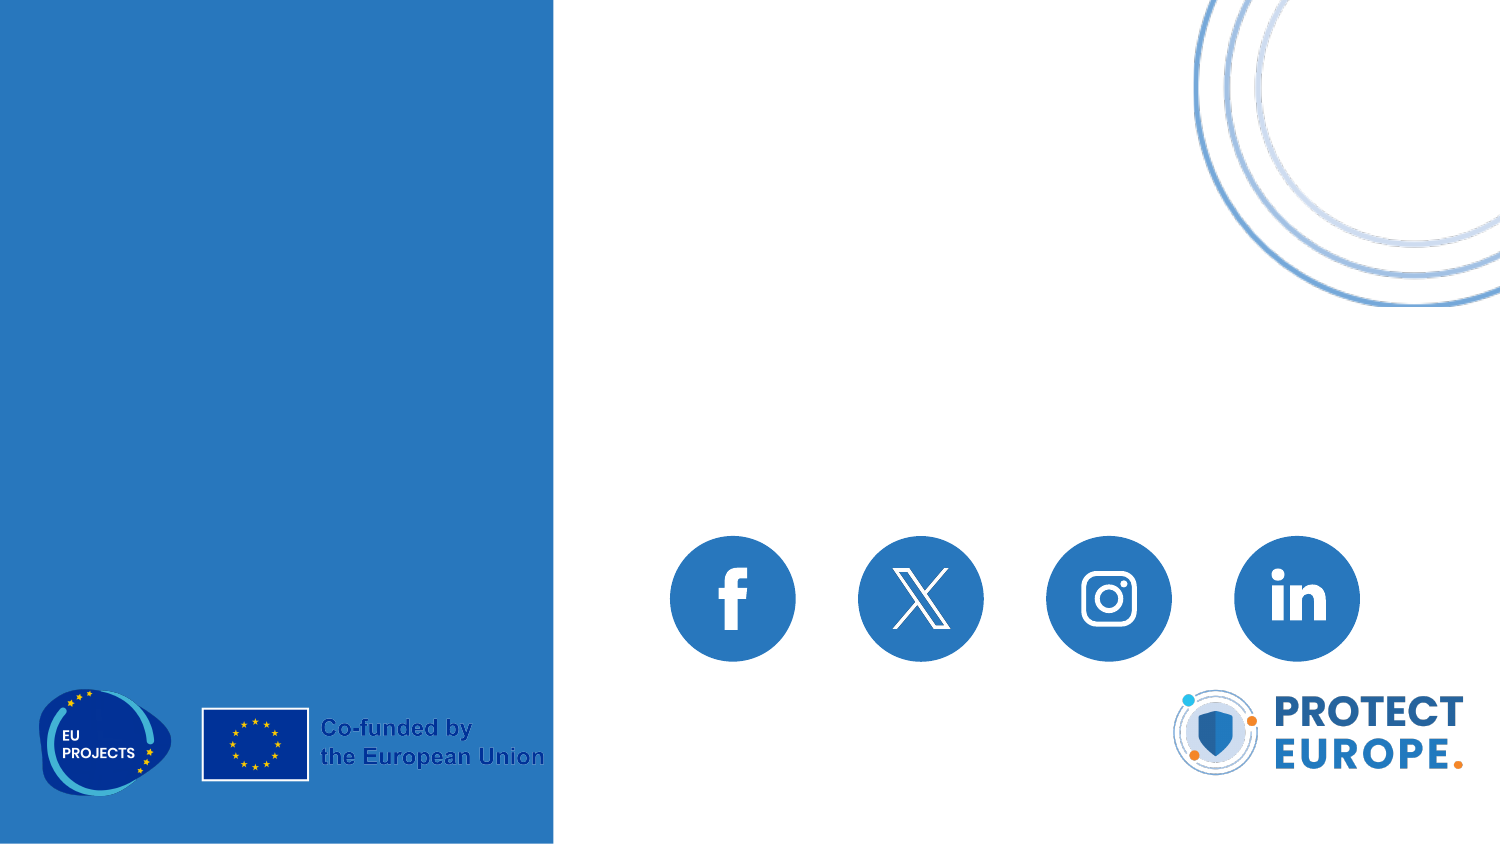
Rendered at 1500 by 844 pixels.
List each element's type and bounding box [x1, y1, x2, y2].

picture [35, 684, 174, 803]
picture [198, 704, 558, 785]
picture [892, 568, 951, 629]
